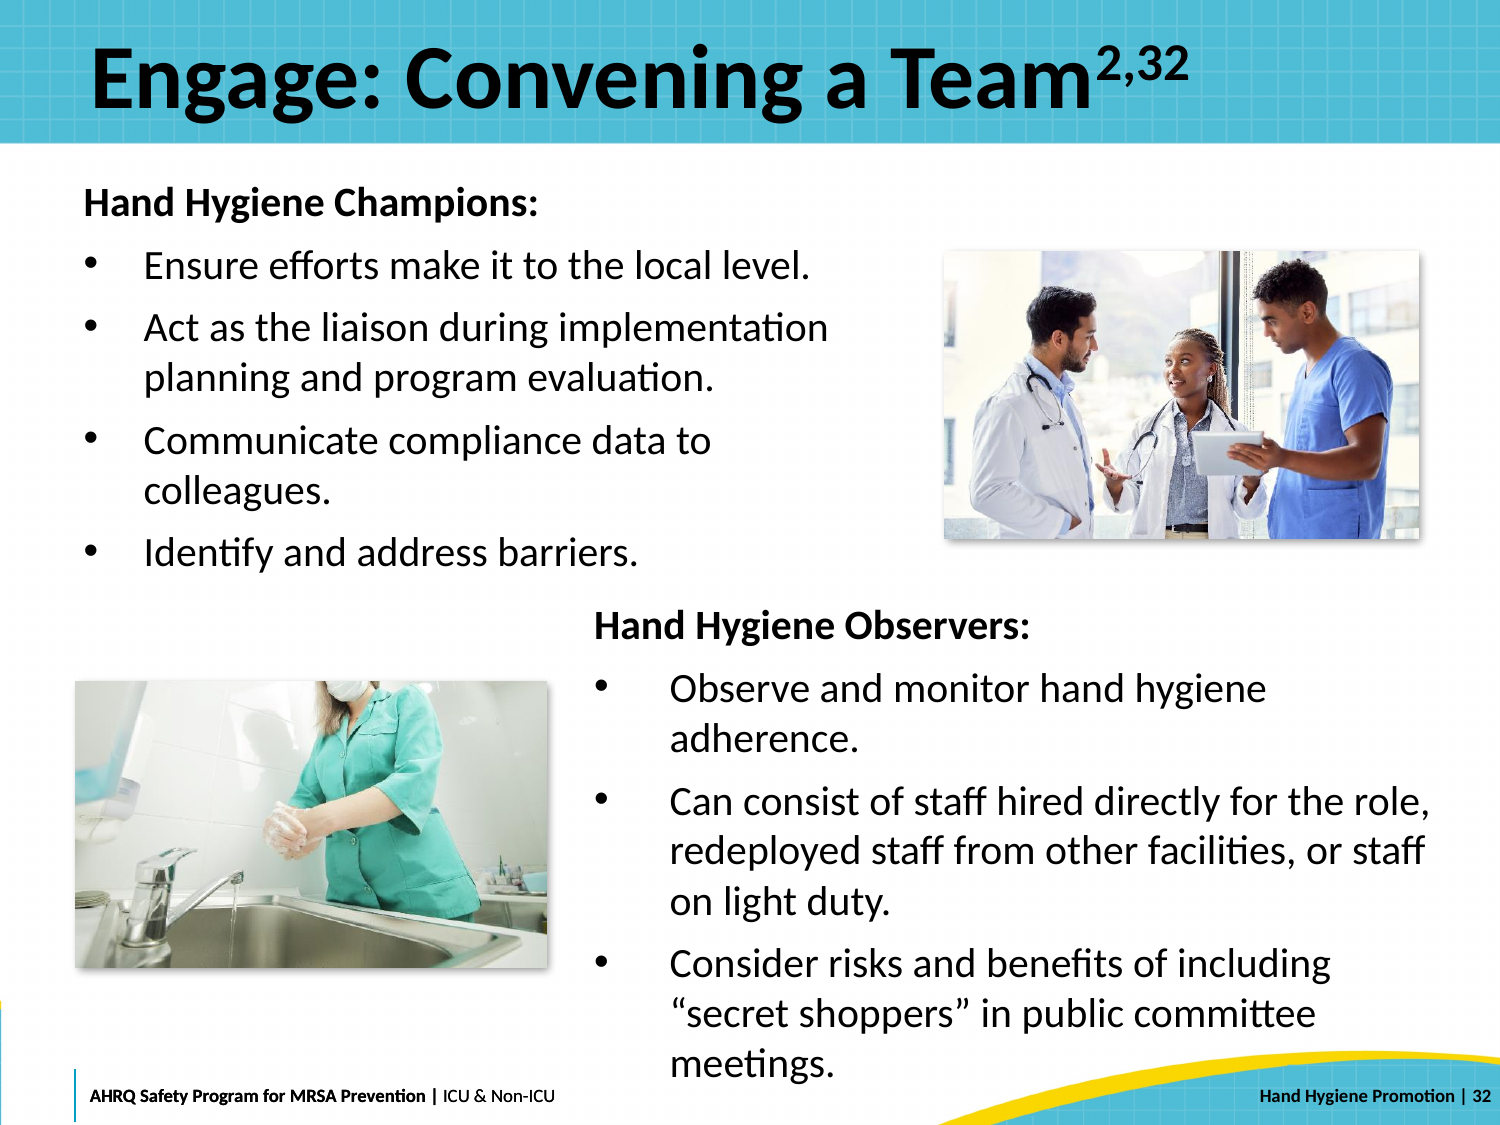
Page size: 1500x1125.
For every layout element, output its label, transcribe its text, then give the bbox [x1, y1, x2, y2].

list Hand Hygiene Champions: Ensure efforts make it to the local level. Act as the liaison during implementation planning and program evaluation. Communicate compliance data to colleagues. Identify and address barriers. [68, 167, 911, 622]
slide_number | 32 [1455, 1065, 1500, 1125]
list Hand Hygiene Observers: Observe and monitor hand hygiene adherence. Can consist of staff hired directly for the role, redeployed staff from other facilities, or staff on light duty. Consider risks and benefits of including “secret shoppers” in public committee meetings. [579, 590, 1474, 1082]
title Engage: Convening a Team2,32 [75, 0, 1425, 150]
picture [0, 0, 1500, 1125]
